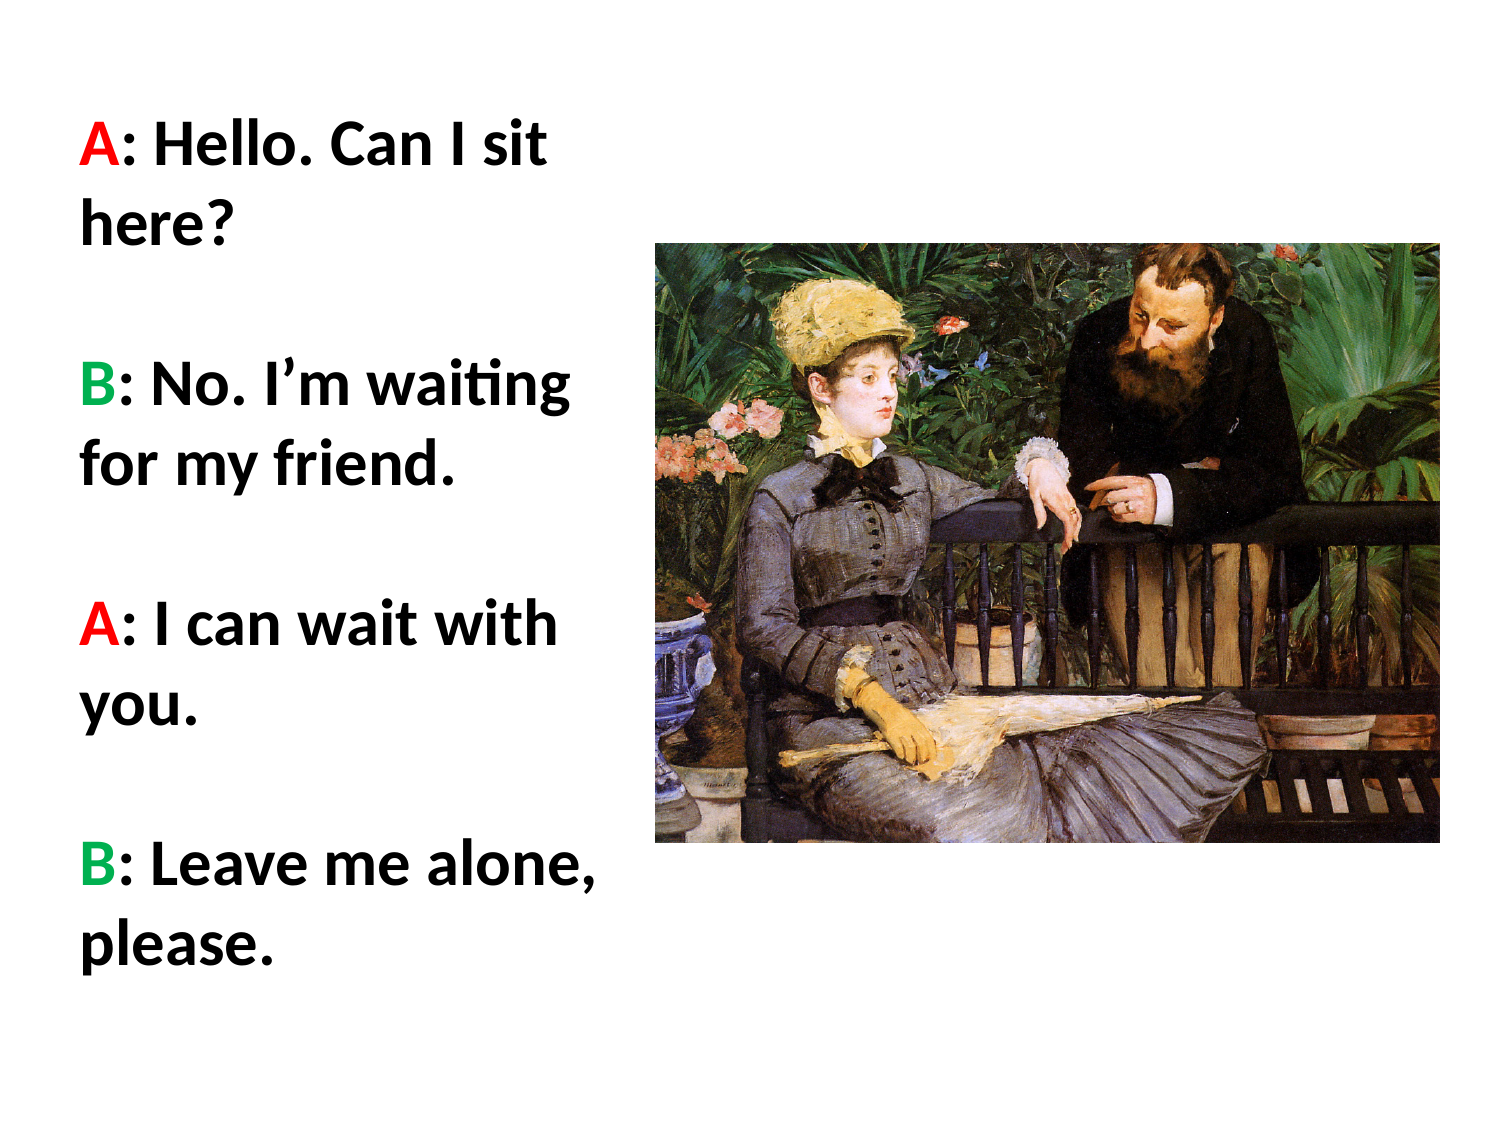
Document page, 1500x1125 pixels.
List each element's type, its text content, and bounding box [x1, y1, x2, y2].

text_box A: Hello. Can I sit here? B: No. I’m waiting for my friend. A: I can wait with you. B: Leave me alone, please. [64, 91, 656, 986]
picture [655, 243, 1441, 844]
